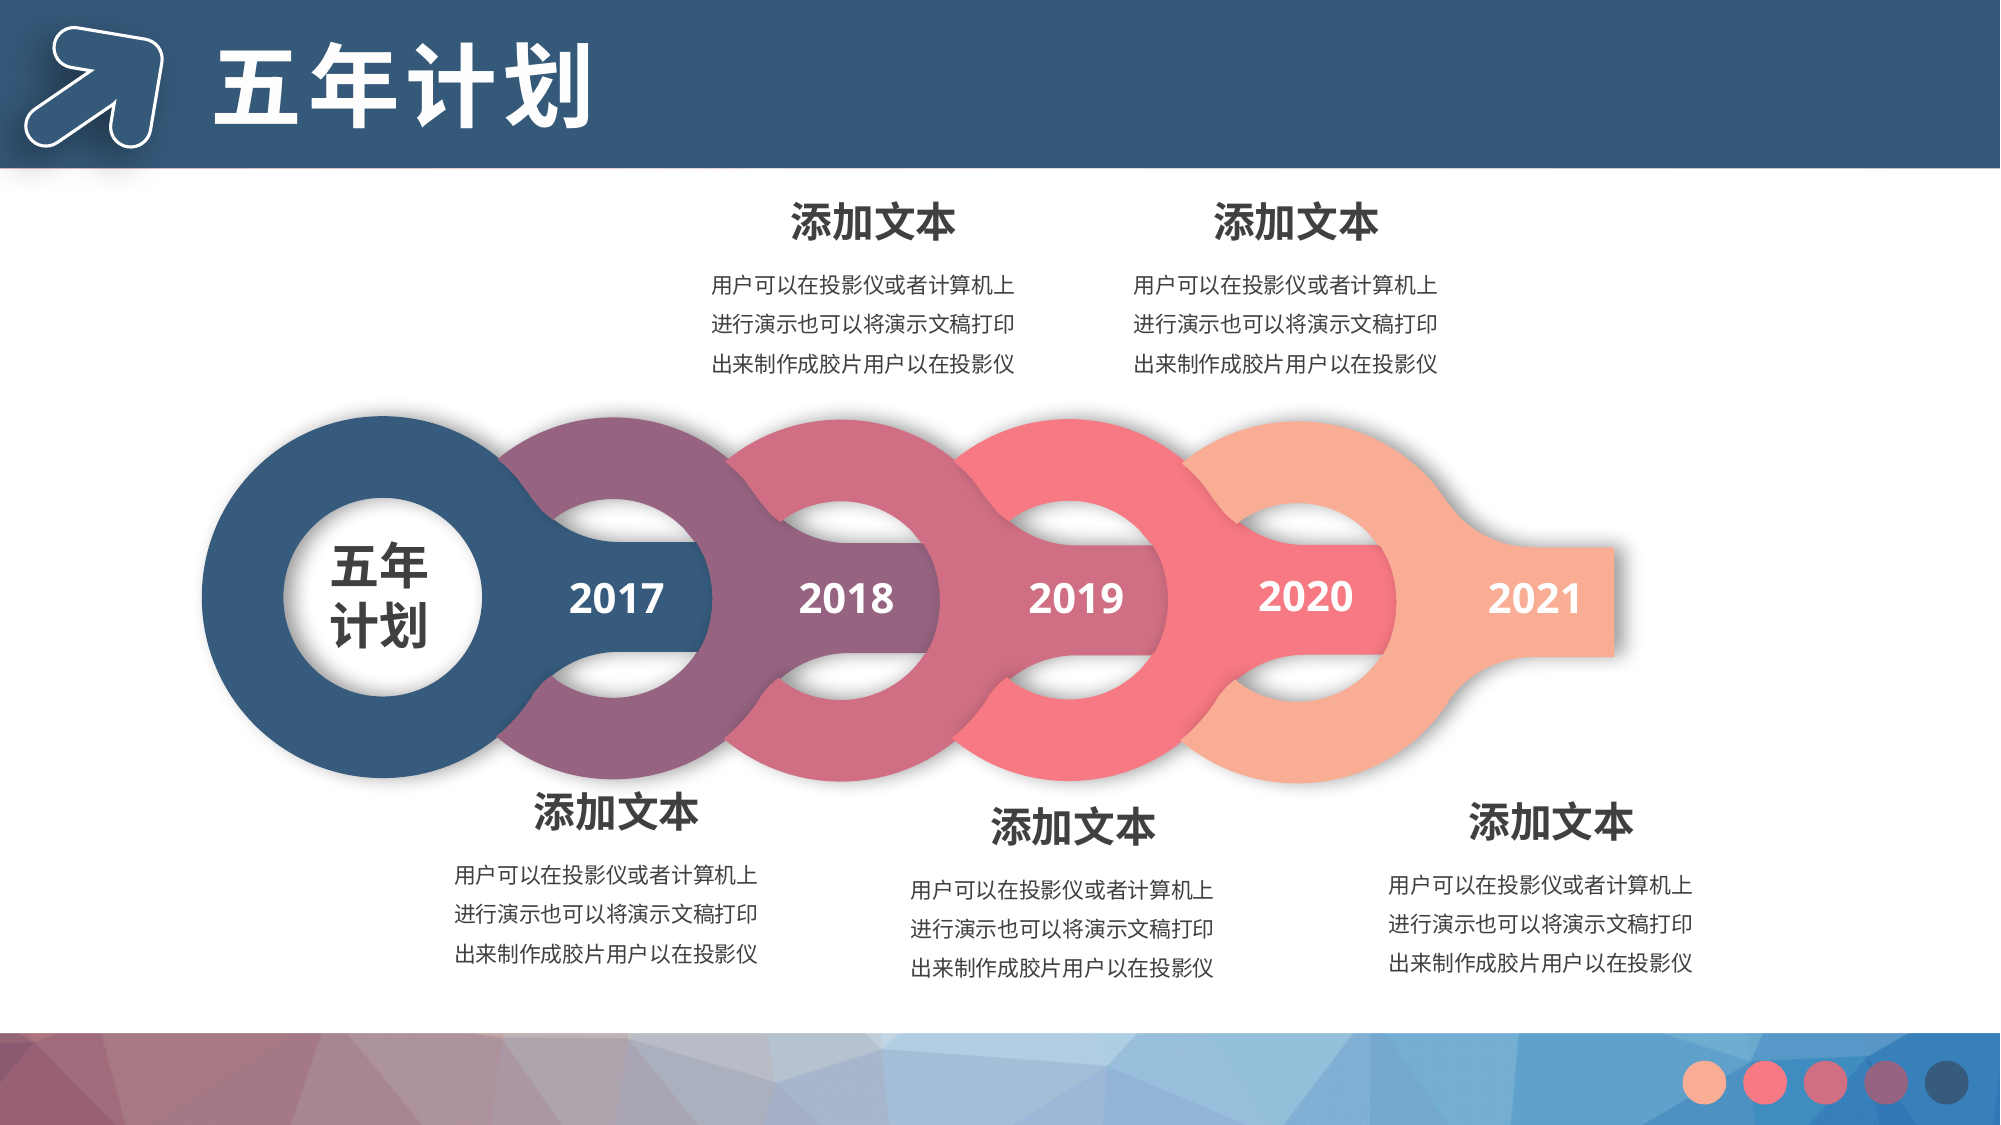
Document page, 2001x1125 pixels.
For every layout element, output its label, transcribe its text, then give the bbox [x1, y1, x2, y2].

text_box [1681, 1059, 1728, 1106]
text_box 用户可以在投影仪或者计算机上进行演示也可以将演示文稿打印出来制作成胶片用户以在投影仪 [1365, 850, 1708, 984]
text_box 添加文本 [1453, 787, 1650, 850]
text_box 添加文本 [1198, 188, 1395, 251]
text_box 添加文本 [518, 784, 716, 841]
text_box [24, 26, 164, 149]
text_box 添加文本 [775, 188, 973, 251]
text_box [1802, 1059, 1849, 1106]
text_box [1742, 1059, 1788, 1106]
text_box 添加文本 [975, 792, 1172, 855]
text_box [0, 0, 2000, 169]
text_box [201, 416, 1615, 784]
text_box [1863, 1059, 1910, 1106]
text_box 用户可以在投影仪或者计算机上进行演示也可以将演示文稿打印出来制作成胶片用户以在投影仪 [887, 855, 1230, 989]
text_box 用户可以在投影仪或者计算机上进行演示也可以将演示文稿打印出来制作成胶片用户以在投影仪 [430, 841, 774, 974]
text_box [1923, 1059, 1970, 1106]
text_box 五年计划 [195, 21, 611, 147]
picture [0, 1034, 2000, 1125]
text_box 用户可以在投影仪或者计算机上进行演示也可以将演示文稿打印出来制作成胶片用户以在投影仪 [1110, 251, 1453, 384]
text_box 用户可以在投影仪或者计算机上进行演示也可以将演示文稿打印出来制作成胶片用户以在投影仪 [687, 251, 1031, 384]
text_box [0, 169, 2000, 1034]
